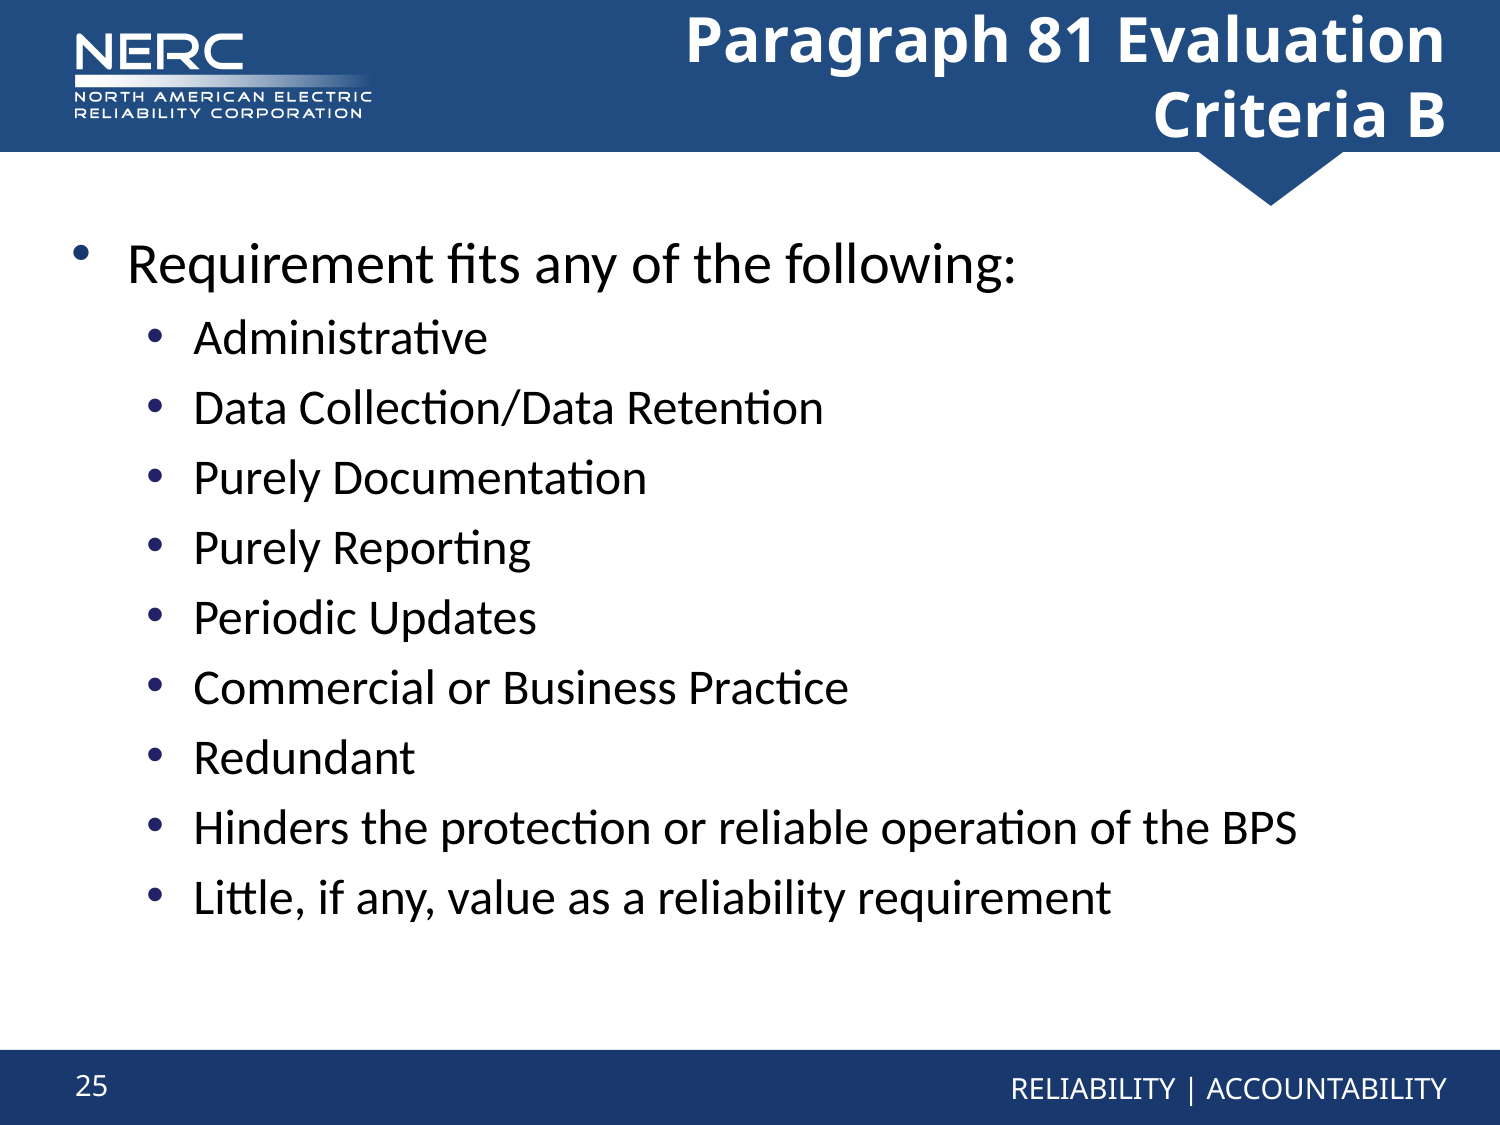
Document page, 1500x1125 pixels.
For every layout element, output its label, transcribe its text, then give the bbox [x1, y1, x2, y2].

picture [0, 0, 1500, 206]
list Requirement fits any of the following: Administrative Data Collection/Data Retention Purely Documentation Purely Reporting Periodic Updates Commercial or Business Practice Redundant Hinders the protection or reliable operation of the BPS Little, if any, value as a reliability requirement [56, 217, 1438, 1013]
title Paragraph 81 Evaluation Criteria B [474, 0, 1463, 100]
